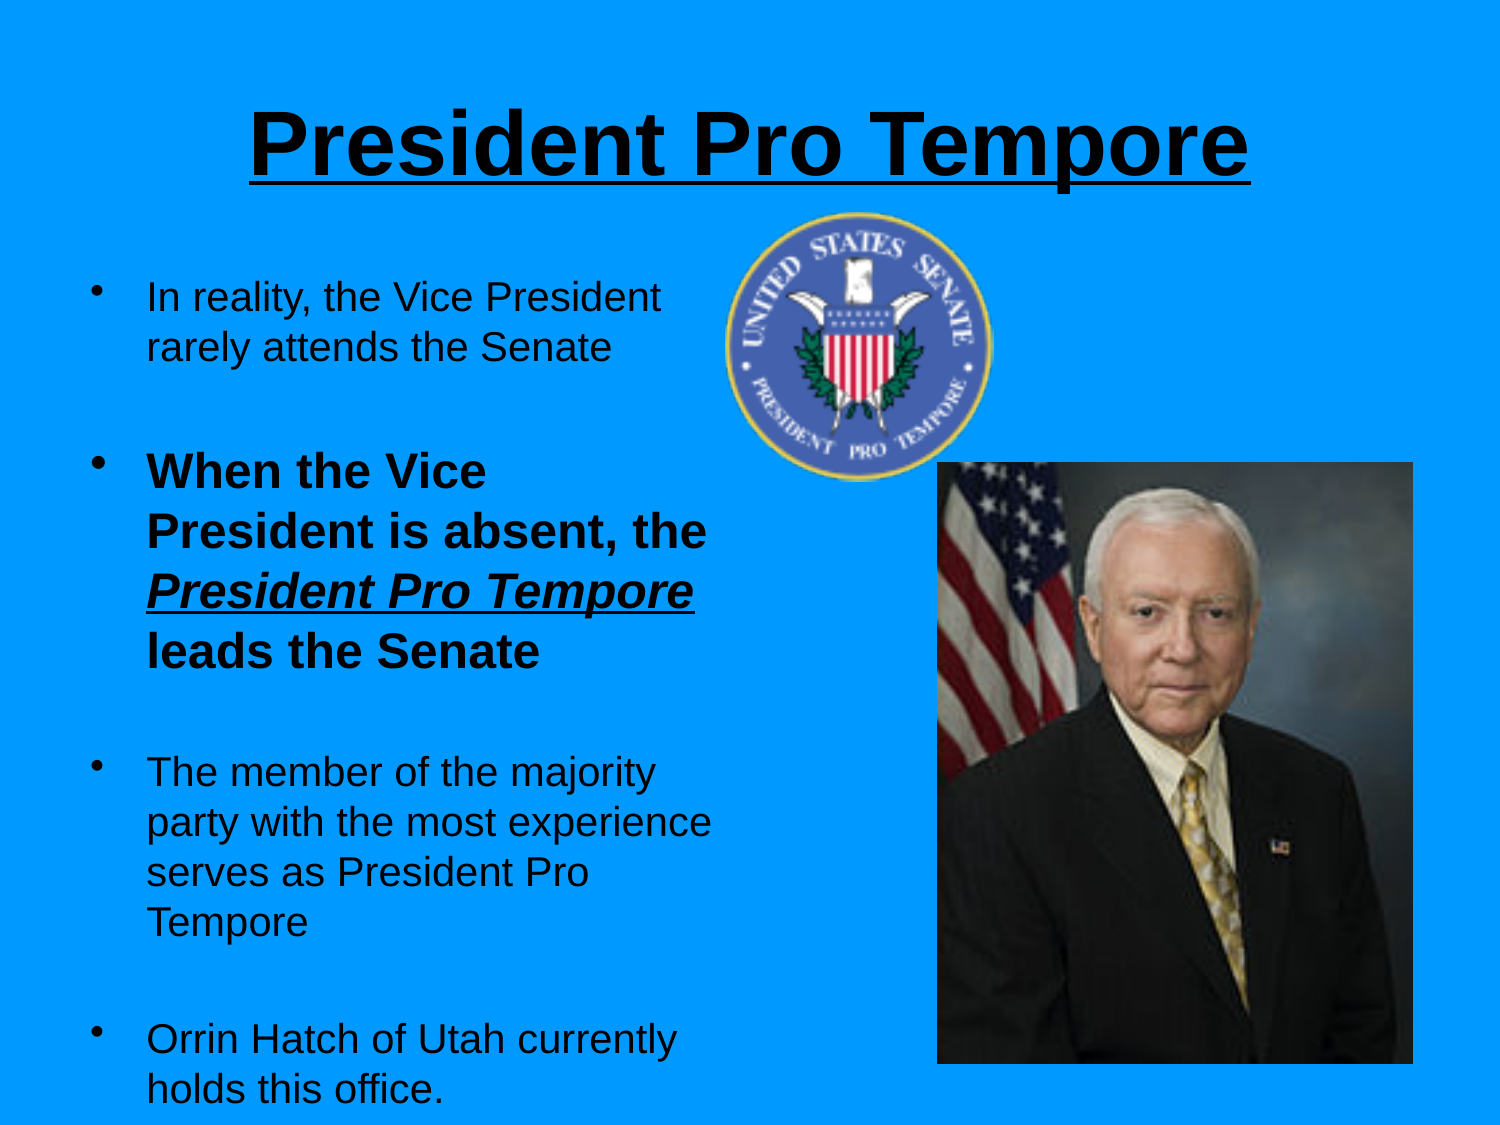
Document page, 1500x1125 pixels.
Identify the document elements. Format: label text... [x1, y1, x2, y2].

title President Pro Tempore [75, 45, 1425, 233]
list In reality, the Vice President rarely attends the Senate When the Vice President is absent, the President Pro Tempore leads the Senate The member of the majority party with the most experience serves as President Pro Tempore Orrin Hatch of Utah currently holds this office. [75, 262, 738, 1088]
picture [724, 212, 1413, 1064]
